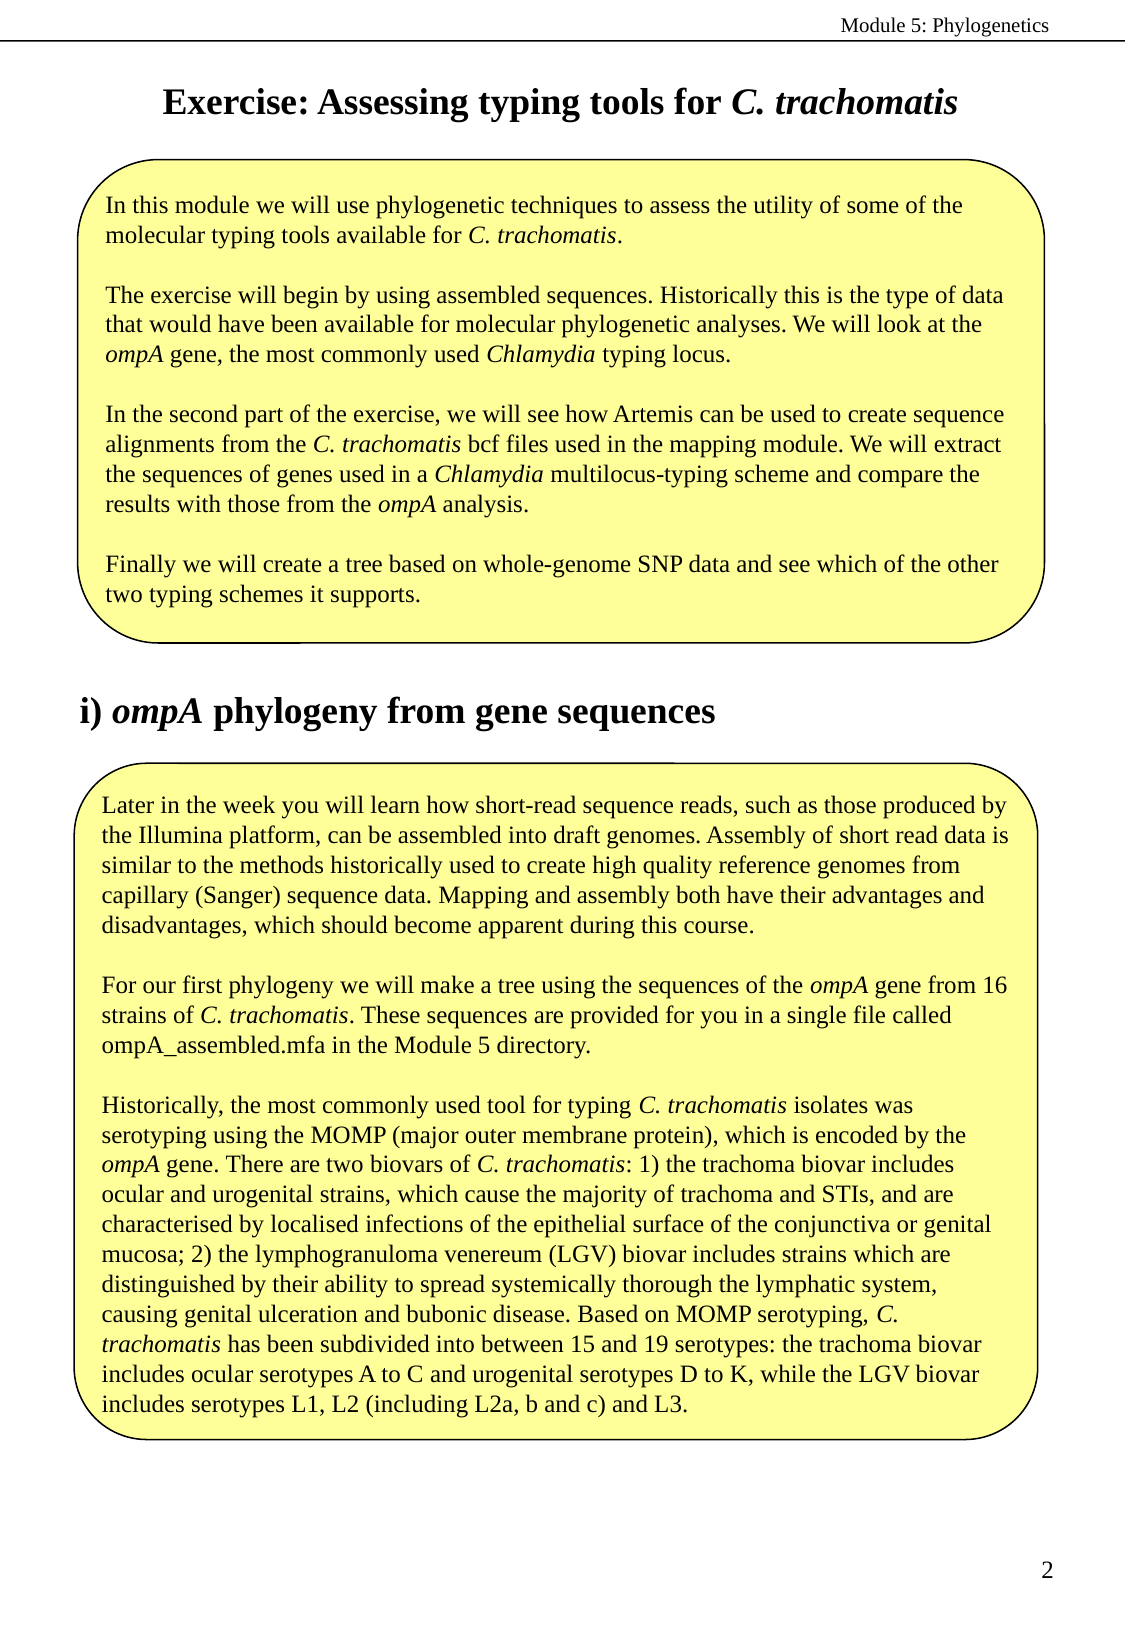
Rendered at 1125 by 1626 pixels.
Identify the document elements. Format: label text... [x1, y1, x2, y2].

slide_number 2 [806, 1545, 1069, 1593]
text_box Exercise: Assessing typing tools for C. trachomatis [93, 69, 1028, 130]
text_box [81, 76, 1015, 137]
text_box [73, 762, 1038, 1509]
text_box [77, 159, 1049, 644]
text_box i) ompA phylogeny from gene sequences [64, 678, 999, 739]
